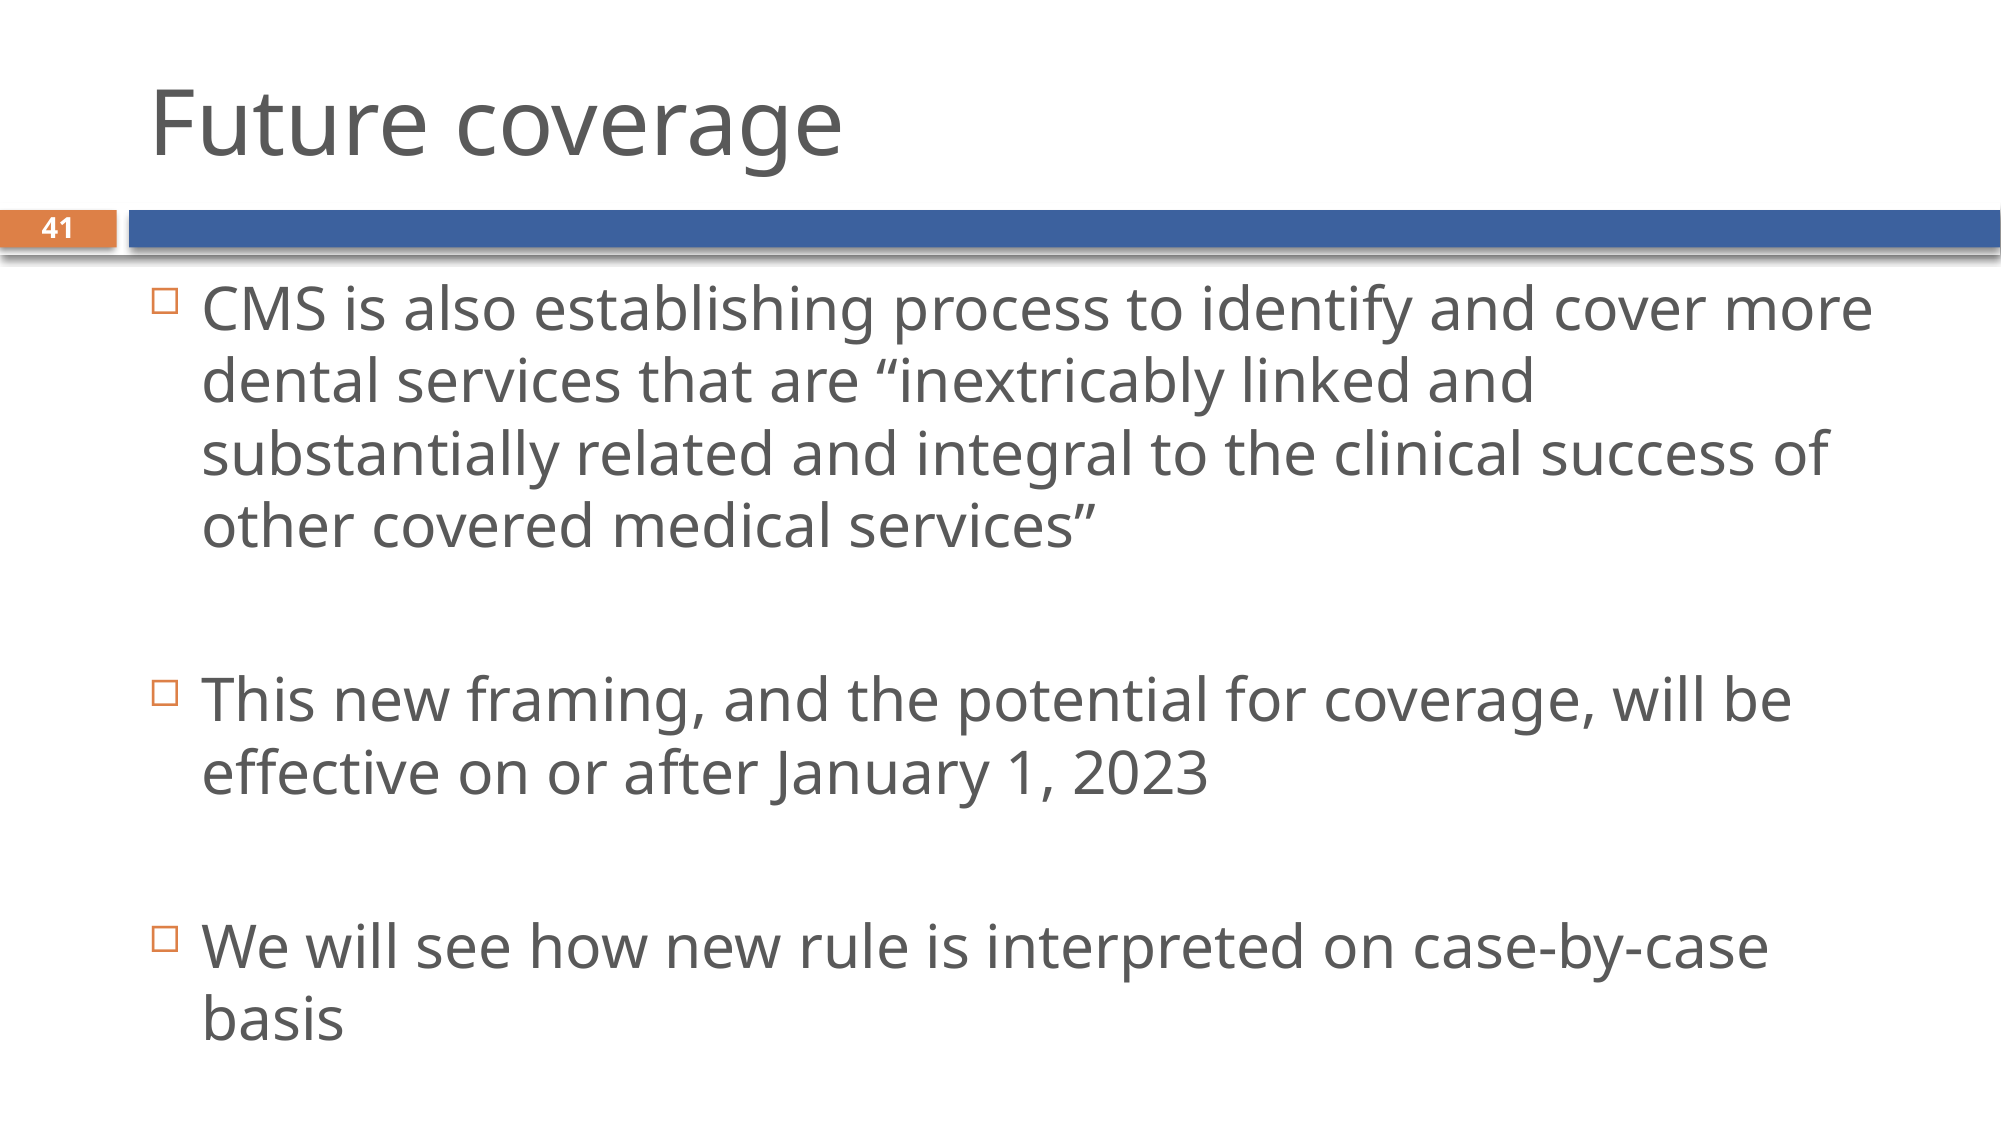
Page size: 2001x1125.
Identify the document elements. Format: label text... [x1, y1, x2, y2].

list CMS is also establishing process to identify and cover more dental services that are “inextricably linked and substantially related and integral to the clinical success of other covered medical services” This new framing, and the potential for coverage, will be effective on or after January 1, 2023 We will see how new rule is interpreted on case-by-case basis [133, 262, 1918, 1000]
slide_number 41 [0, 208, 117, 249]
title Future coverage [133, 37, 1918, 200]
